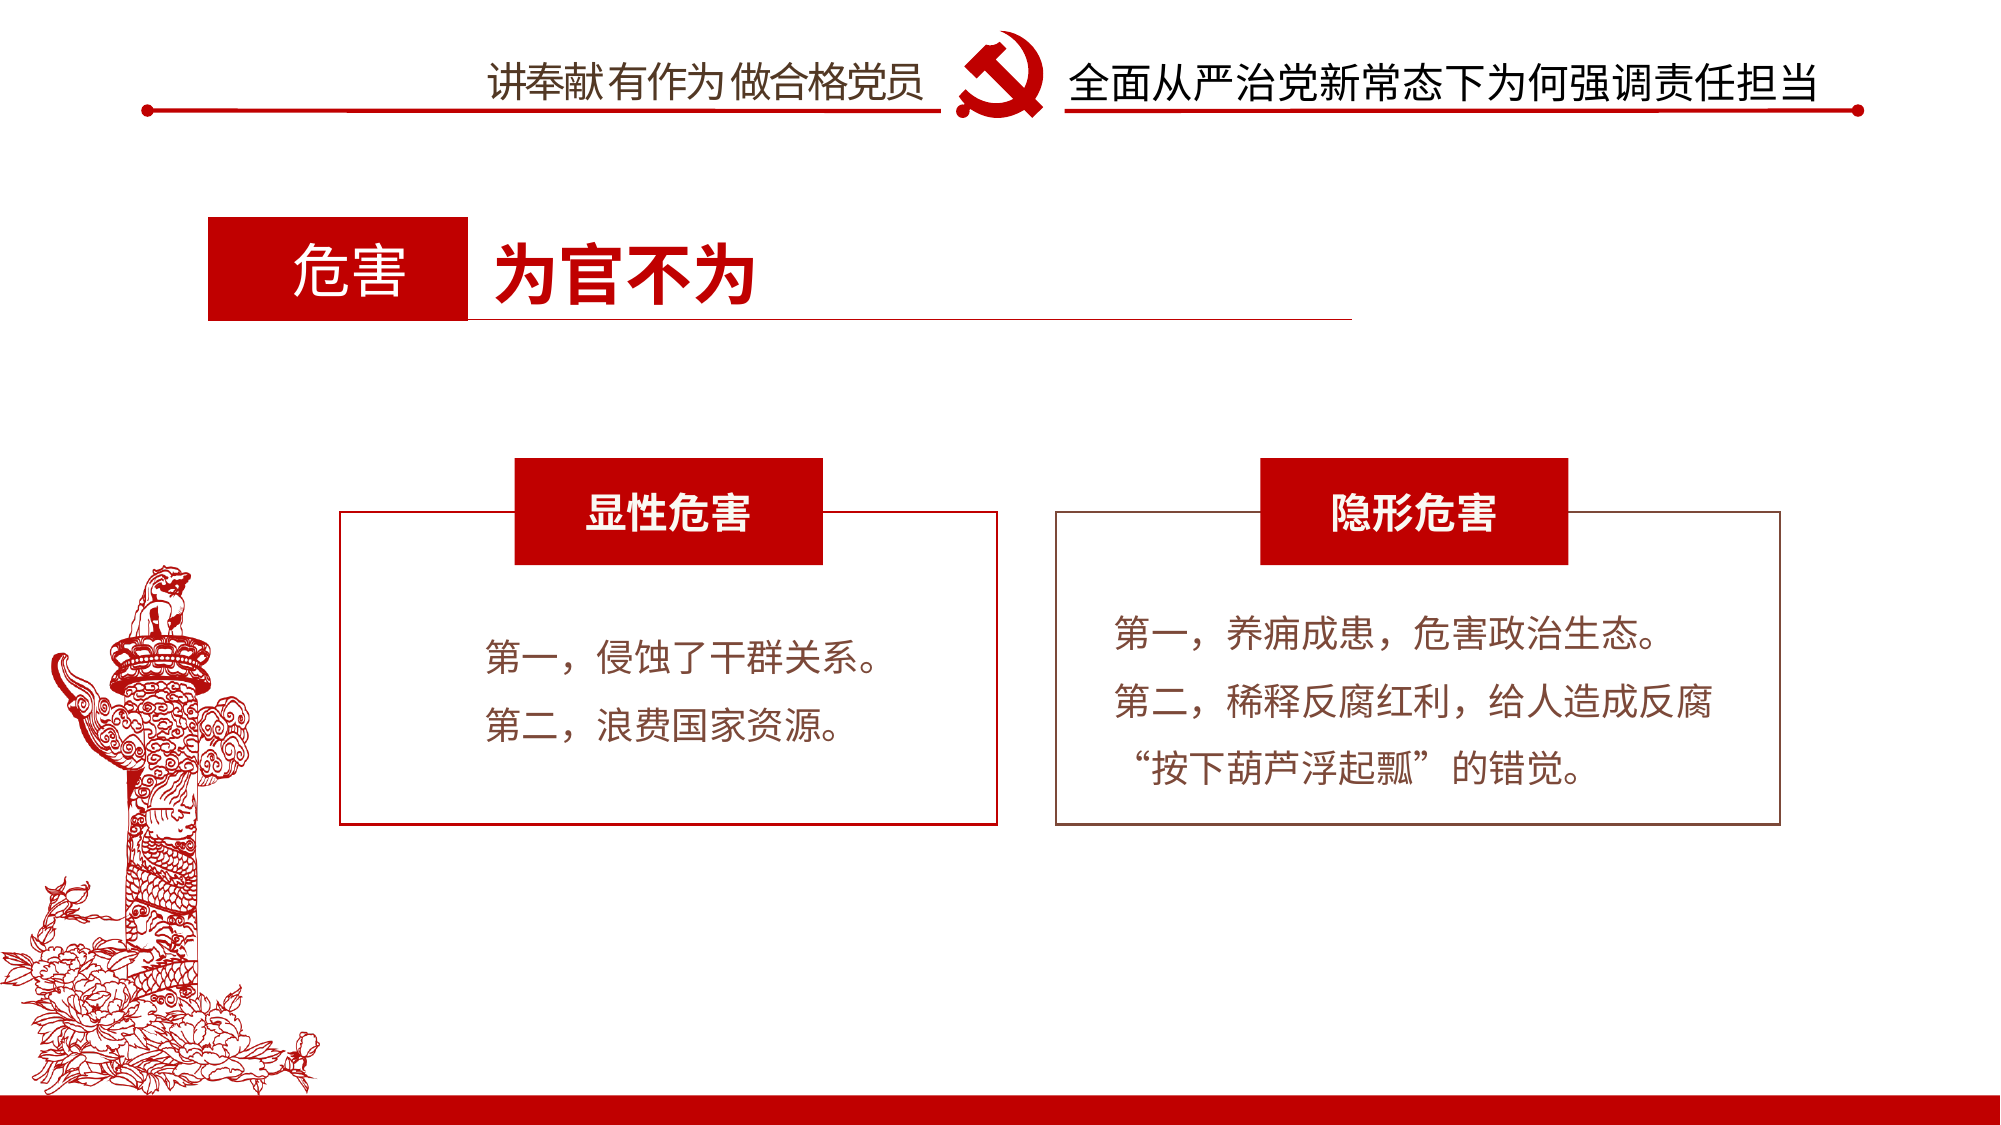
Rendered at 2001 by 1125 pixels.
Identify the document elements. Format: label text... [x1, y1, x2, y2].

text_box [1055, 511, 1781, 826]
text_box 隐形危害 [1259, 457, 1569, 566]
text_box 为官不为 [493, 244, 1331, 302]
picture [0, 565, 320, 1096]
text_box 第一，侵蚀了干群关系。 第二，浪费国家资源。 [469, 604, 917, 755]
text_box [339, 511, 998, 826]
text_box 全面从严治党新常态下为何强调责任担当 [1053, 49, 1955, 115]
text_box 显性危害 [514, 457, 824, 566]
text_box 第一，养痈成患，危害政治生态。 第二，稀释反腐红利，给人造成反腐“按下葫芦浮起瓢”的错觉。 [1099, 580, 1737, 798]
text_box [209, 217, 493, 320]
